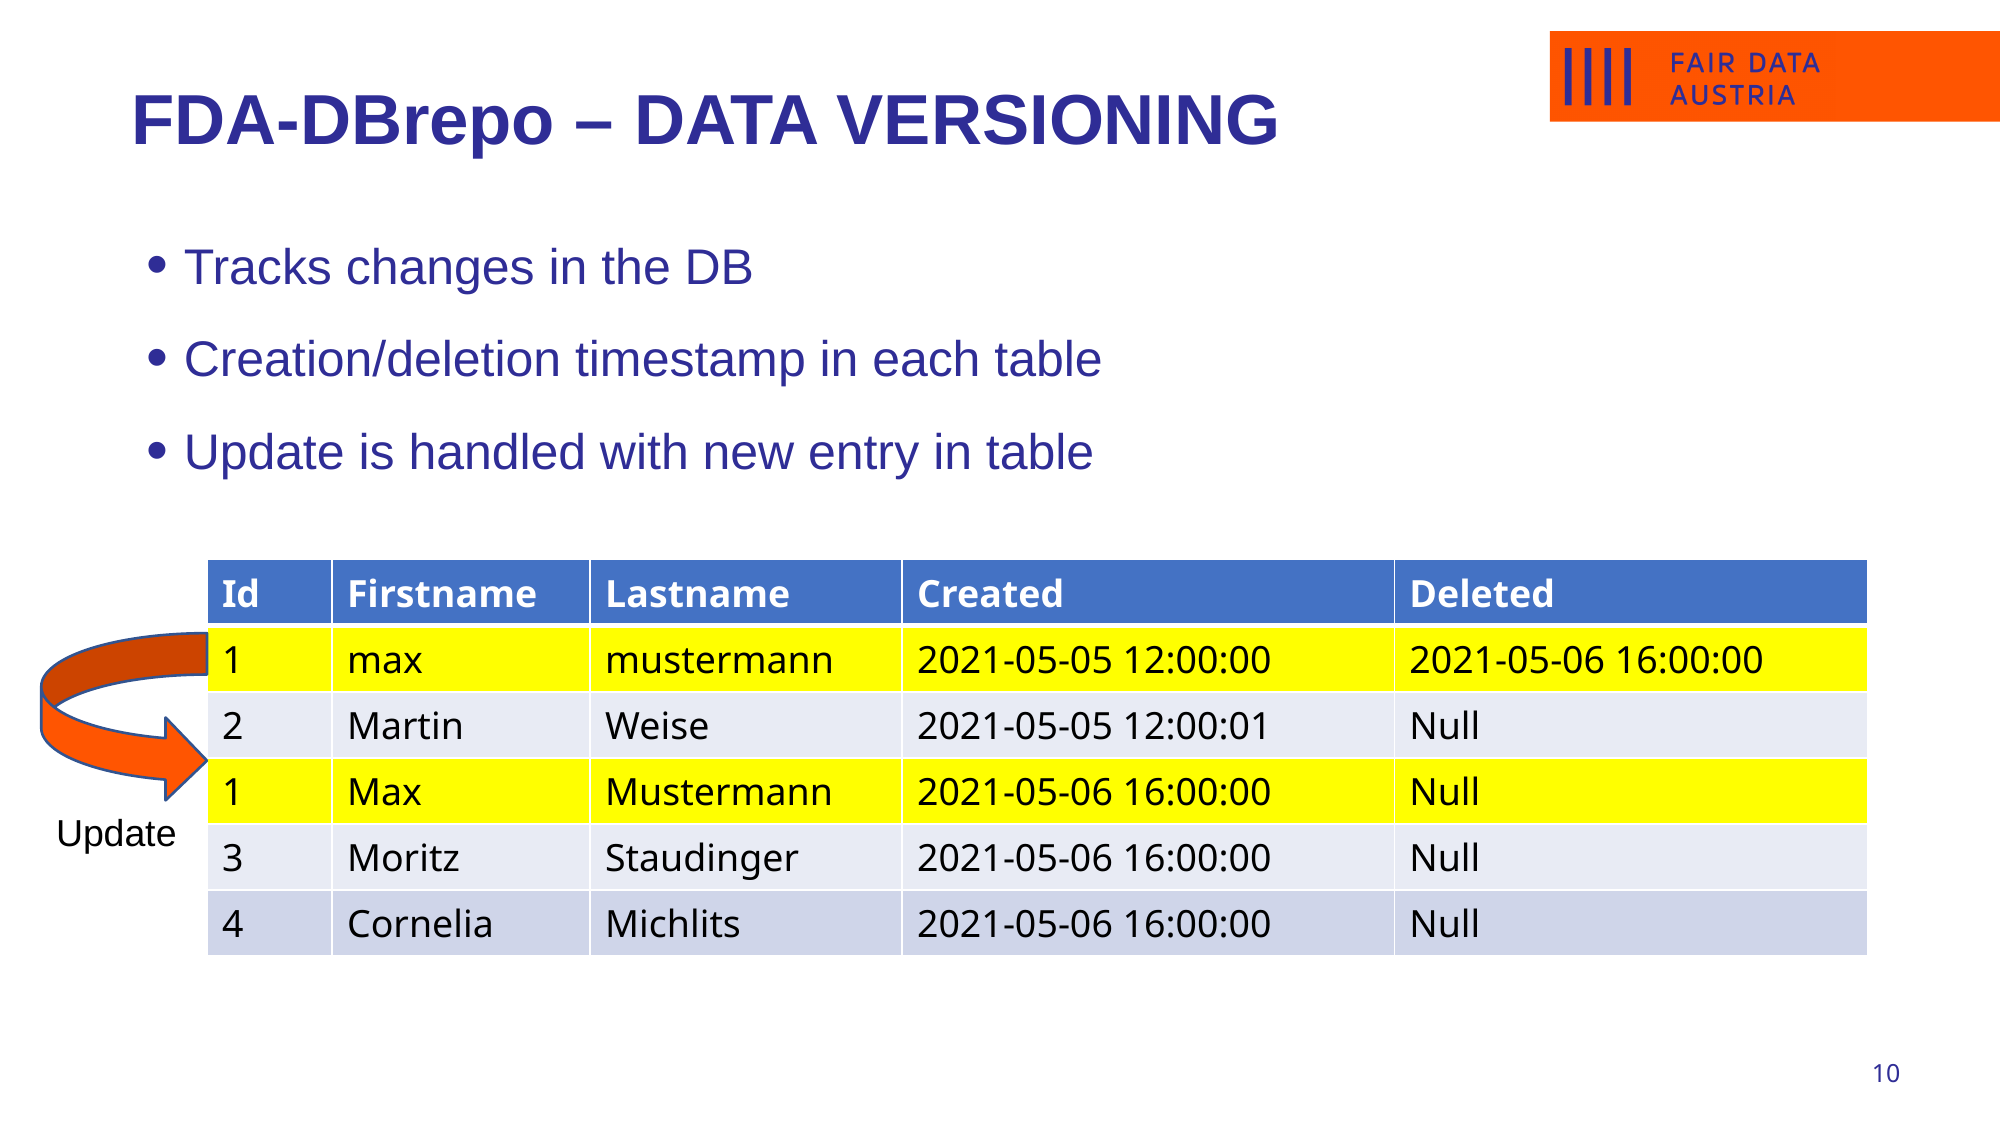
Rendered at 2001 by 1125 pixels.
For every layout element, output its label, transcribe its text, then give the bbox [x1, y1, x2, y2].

table_cell mustermann [591, 628, 901, 691]
table_cell Mustermann [591, 759, 901, 823]
table_cell 2021-05-06 16:00:00 [903, 825, 1394, 889]
text_box Update [41, 802, 207, 862]
table_cell 3 [208, 825, 331, 889]
picture [1742, 31, 1836, 120]
table_cell Weise [591, 693, 901, 757]
table_cell 1 [208, 628, 331, 691]
table_header Created [903, 560, 1394, 623]
table_cell 2021-05-06 16:00:00 [1395, 628, 1867, 691]
title Fda-DBrepo – Data versioning [116, 0, 1742, 243]
table_cell 2021-05-05 12:00:00 [903, 628, 1394, 691]
table_cell Max [333, 759, 589, 823]
table_header Lastname [591, 560, 901, 623]
table_header Deleted [1395, 560, 1867, 623]
table_cell 2 [208, 693, 331, 757]
list Tracks changes in the DB Creation/deletion timestamp in each table Update is handled with new entry in table [131, 214, 1813, 507]
table_cell 1 [208, 759, 331, 823]
table_cell Null [1395, 825, 1867, 889]
table_cell Staudinger [591, 825, 901, 889]
table_cell 2021-05-05 12:00:01 [903, 693, 1394, 757]
table_header Firstname [333, 560, 589, 623]
table_cell 2021-05-06 16:00:00 [903, 759, 1394, 823]
table_cell 4 [208, 891, 331, 955]
table_cell Null [1395, 693, 1867, 757]
text_box [39, 631, 209, 802]
table_cell Null [1395, 759, 1867, 823]
table_cell Martin [333, 693, 589, 757]
table_cell Null [1395, 891, 1867, 955]
table_cell Michlits [591, 891, 901, 955]
table_cell Cornelia [333, 891, 589, 955]
table_header Id [208, 560, 331, 623]
table_cell Moritz [333, 825, 589, 889]
table_cell max [333, 628, 589, 691]
table_cell 2021-05-06 16:00:00 [903, 891, 1394, 955]
